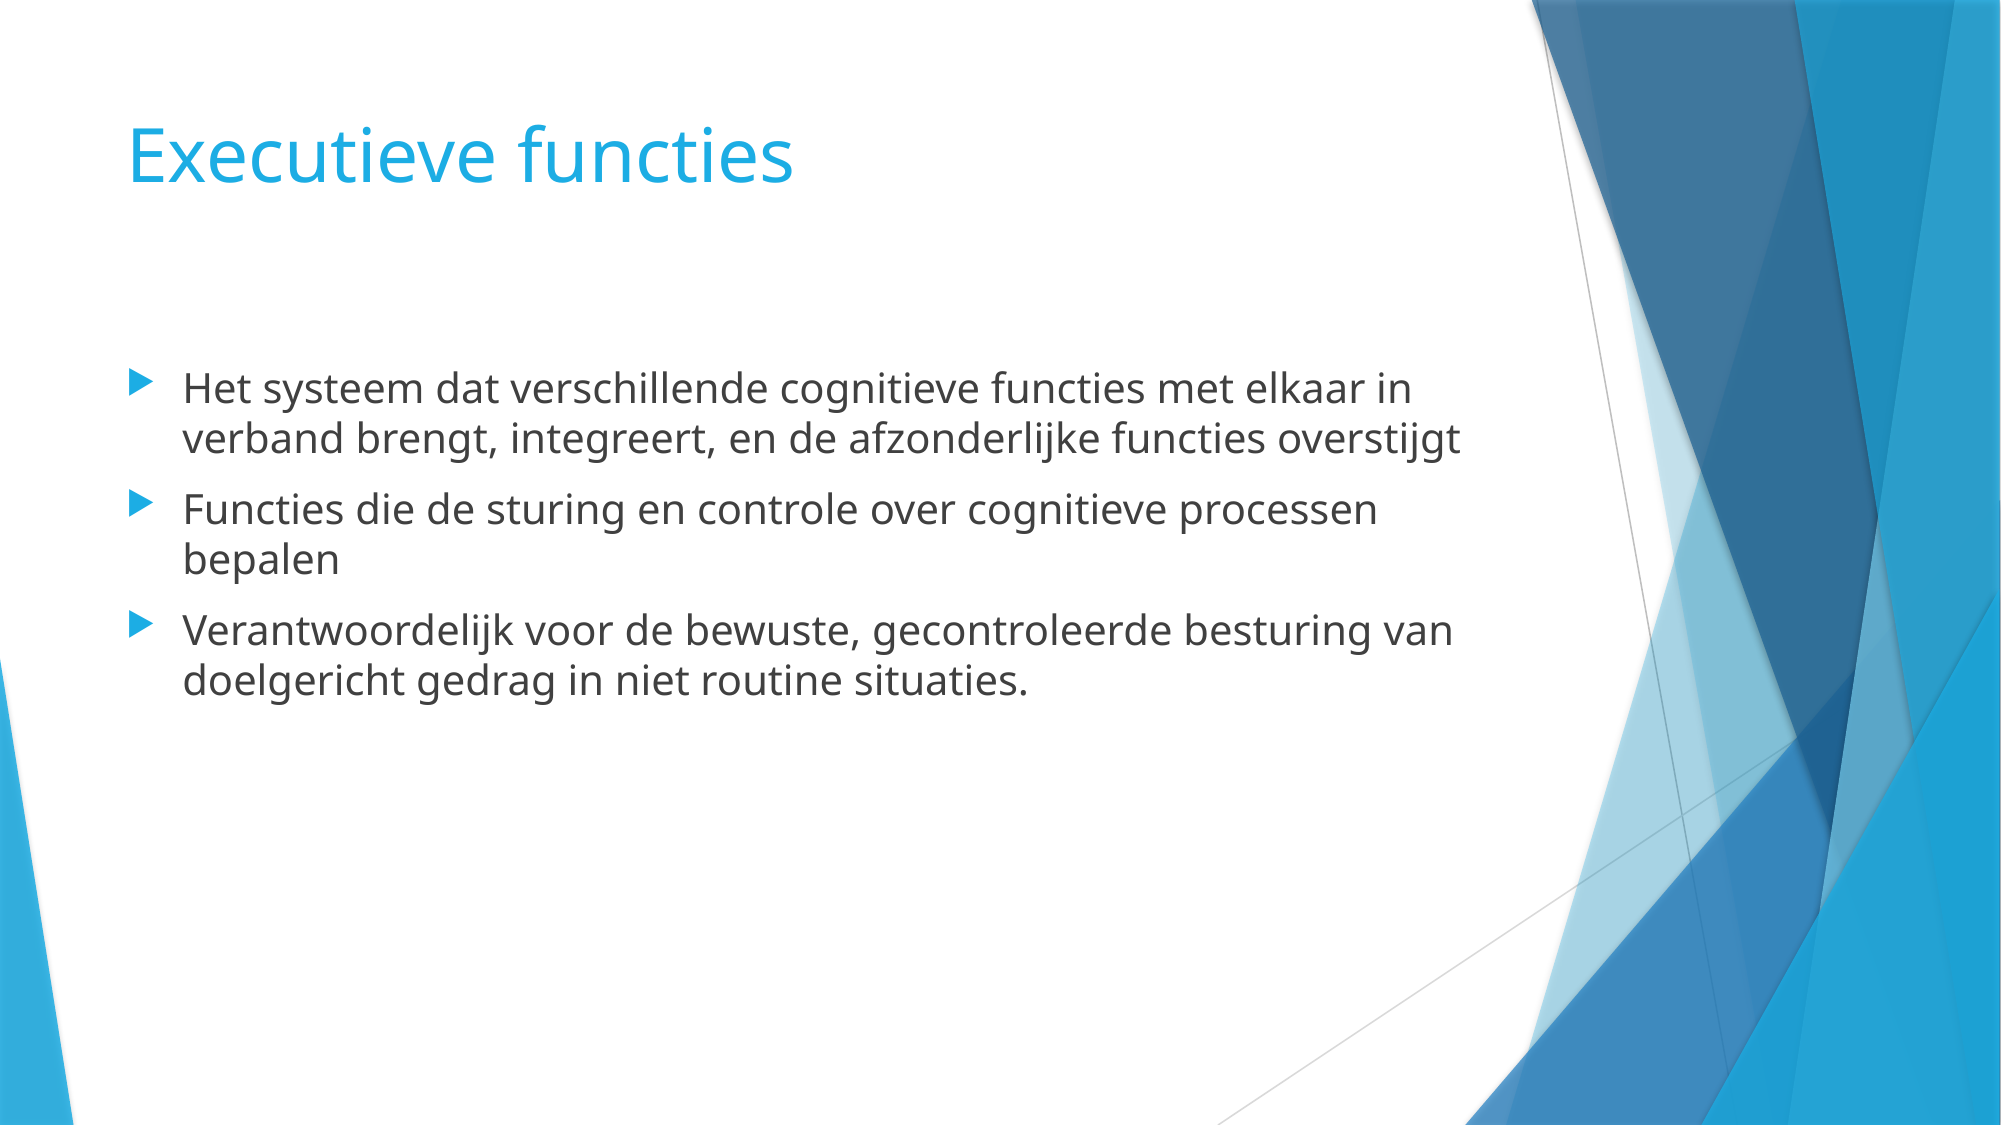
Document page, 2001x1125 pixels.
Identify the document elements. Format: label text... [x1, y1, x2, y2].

title Executieve functies [111, 99, 1522, 317]
list Het systeem dat verschillende cognitieve functies met elkaar in verband brengt, integreert, en de afzonderlijke functies overstijgt Functies die de sturing en controle over cognitieve processen bepalen Verantwoordelijk voor de bewuste, gecontroleerde besturing van doelgericht gedrag in niet routine situaties. [111, 354, 1522, 992]
